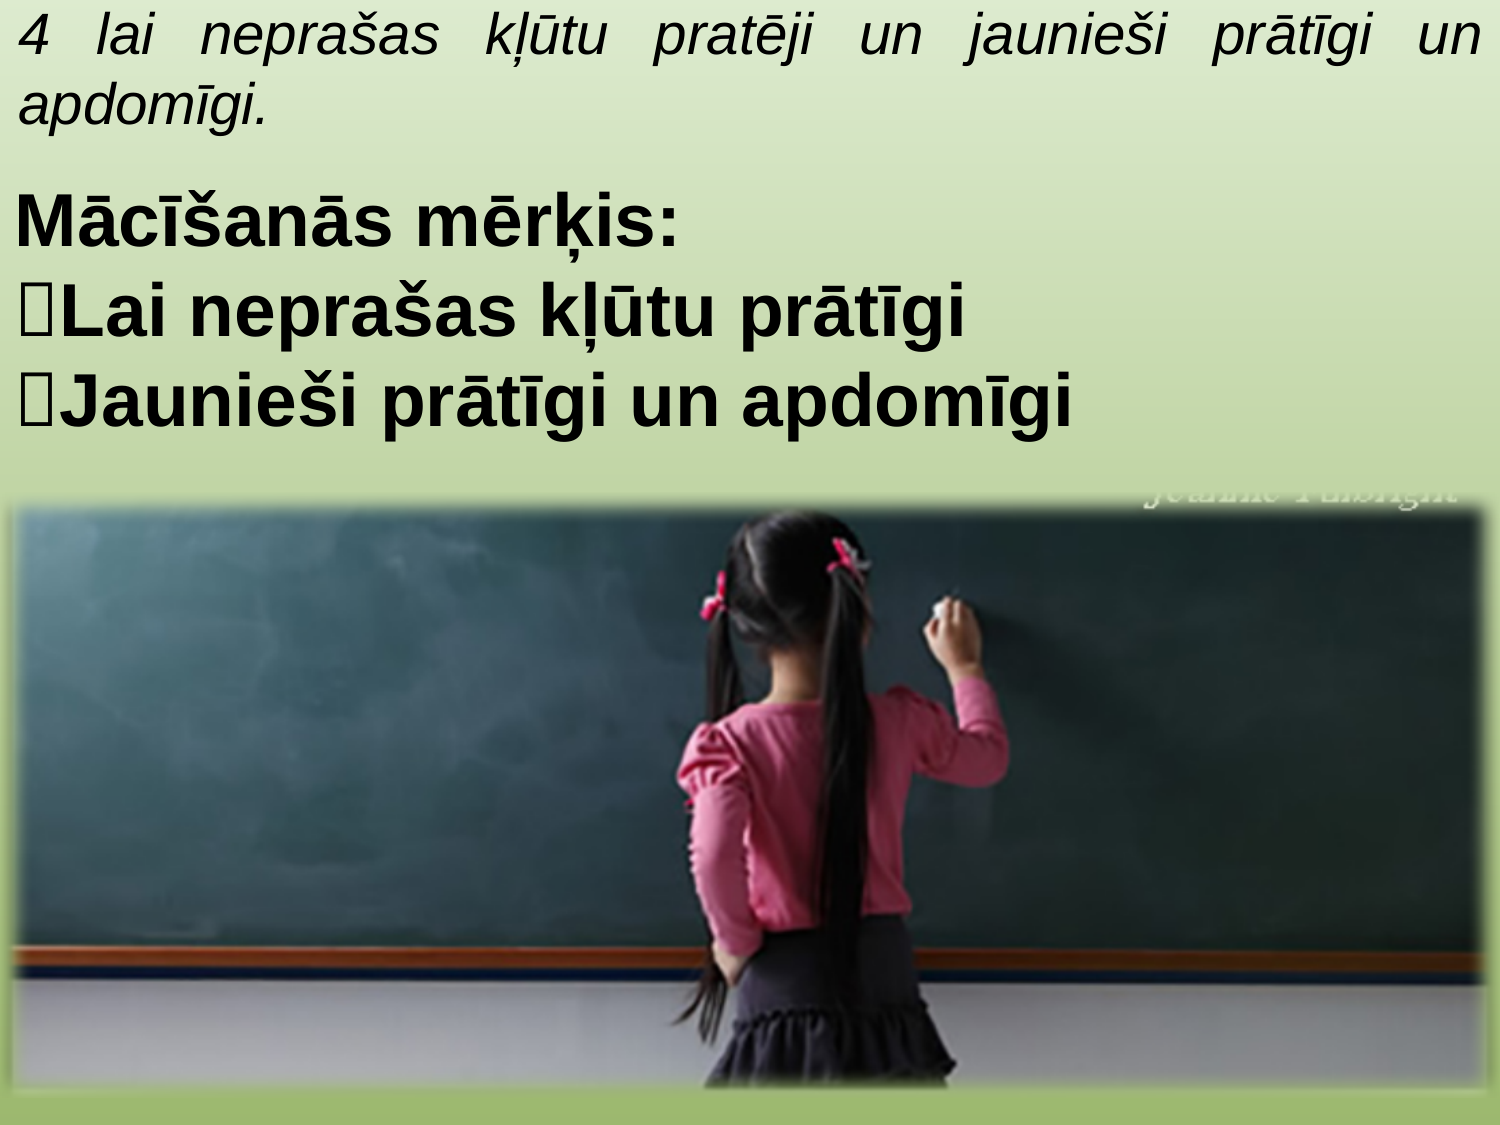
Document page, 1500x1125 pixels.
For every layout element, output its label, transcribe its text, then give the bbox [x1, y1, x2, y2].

list 4 lai neprašas kļūtu pratēji un jaunieši prātīgi un apdomīgi. [0, 0, 1500, 166]
text_box Mācīšanās mērķis: Lai neprašas kļūtu prātīgi Jaunieši prātīgi un apdomīgi [0, 163, 1184, 449]
picture [0, 491, 1500, 1099]
